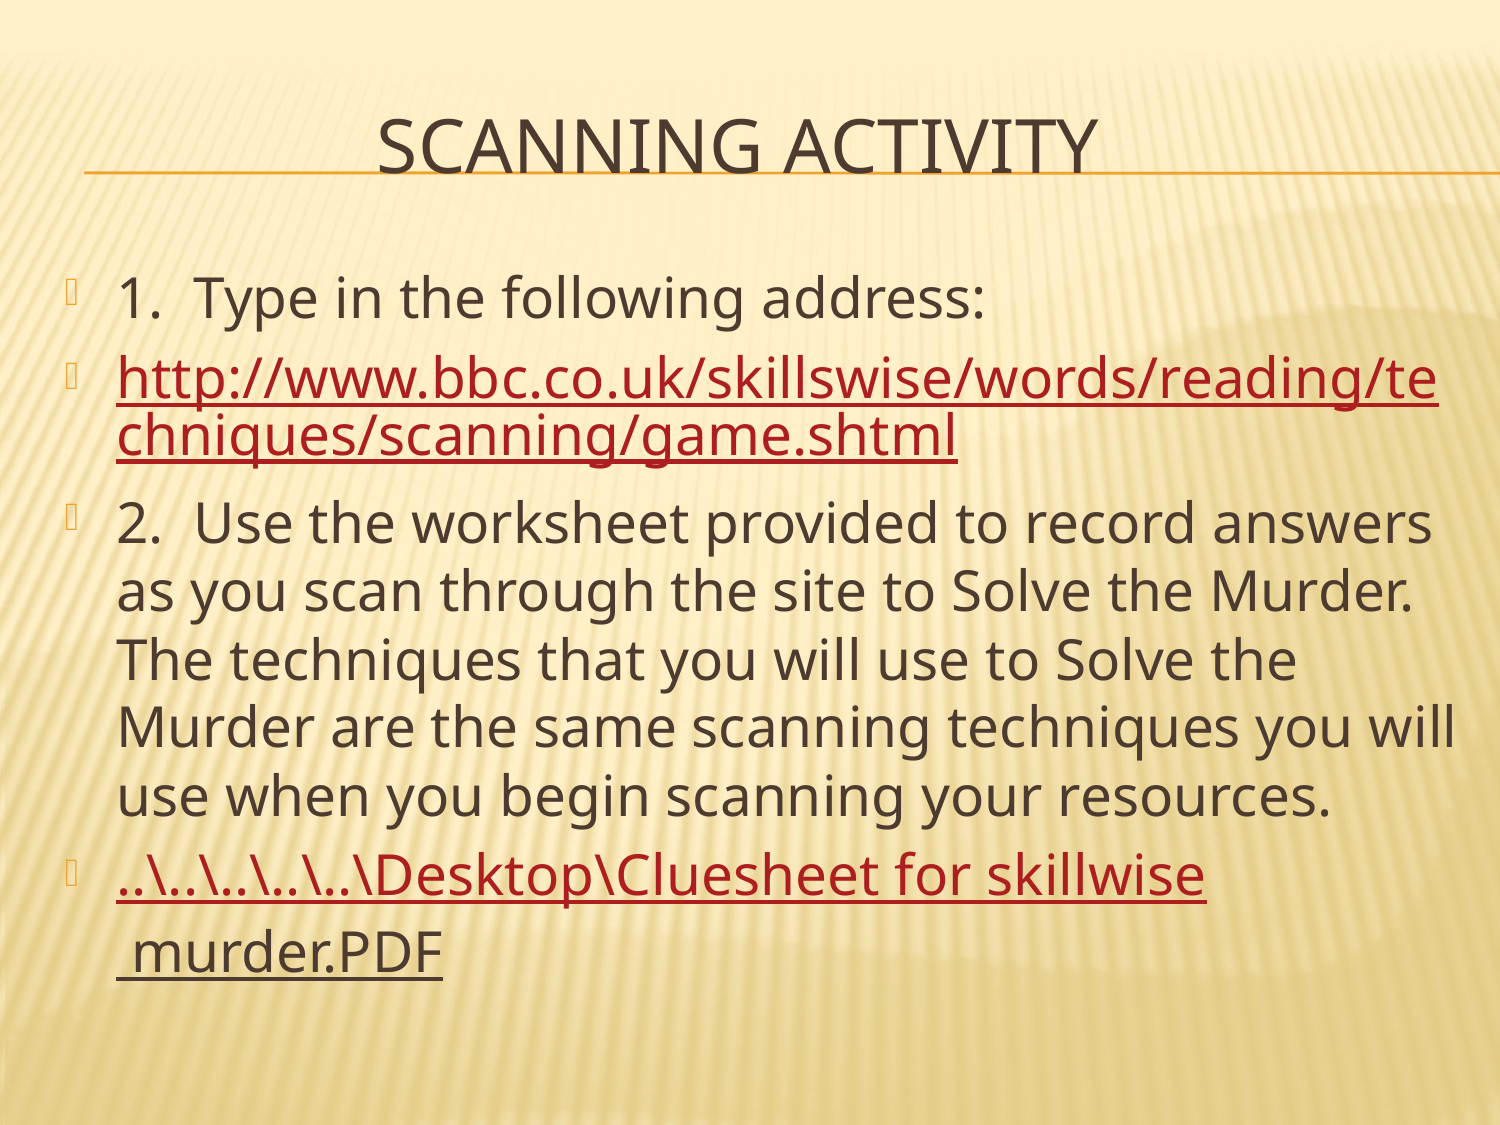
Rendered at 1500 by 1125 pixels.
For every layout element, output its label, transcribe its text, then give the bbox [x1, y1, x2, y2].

title scanning activity [50, 75, 1475, 213]
list 1. Type in the following address: http://www.bbc.co.uk/skillswise/words/reading/techniques/scanning/game.shtml 2. Use the worksheet provided to record answers as you scan through the site to Solve the Murder. The techniques that you will use to Solve the Murder are the same scanning techniques you will use when you begin scanning your resources. ..\..\..\..\..\Desktop\Cluesheet for skillwise murder.PDF [50, 254, 1475, 998]
